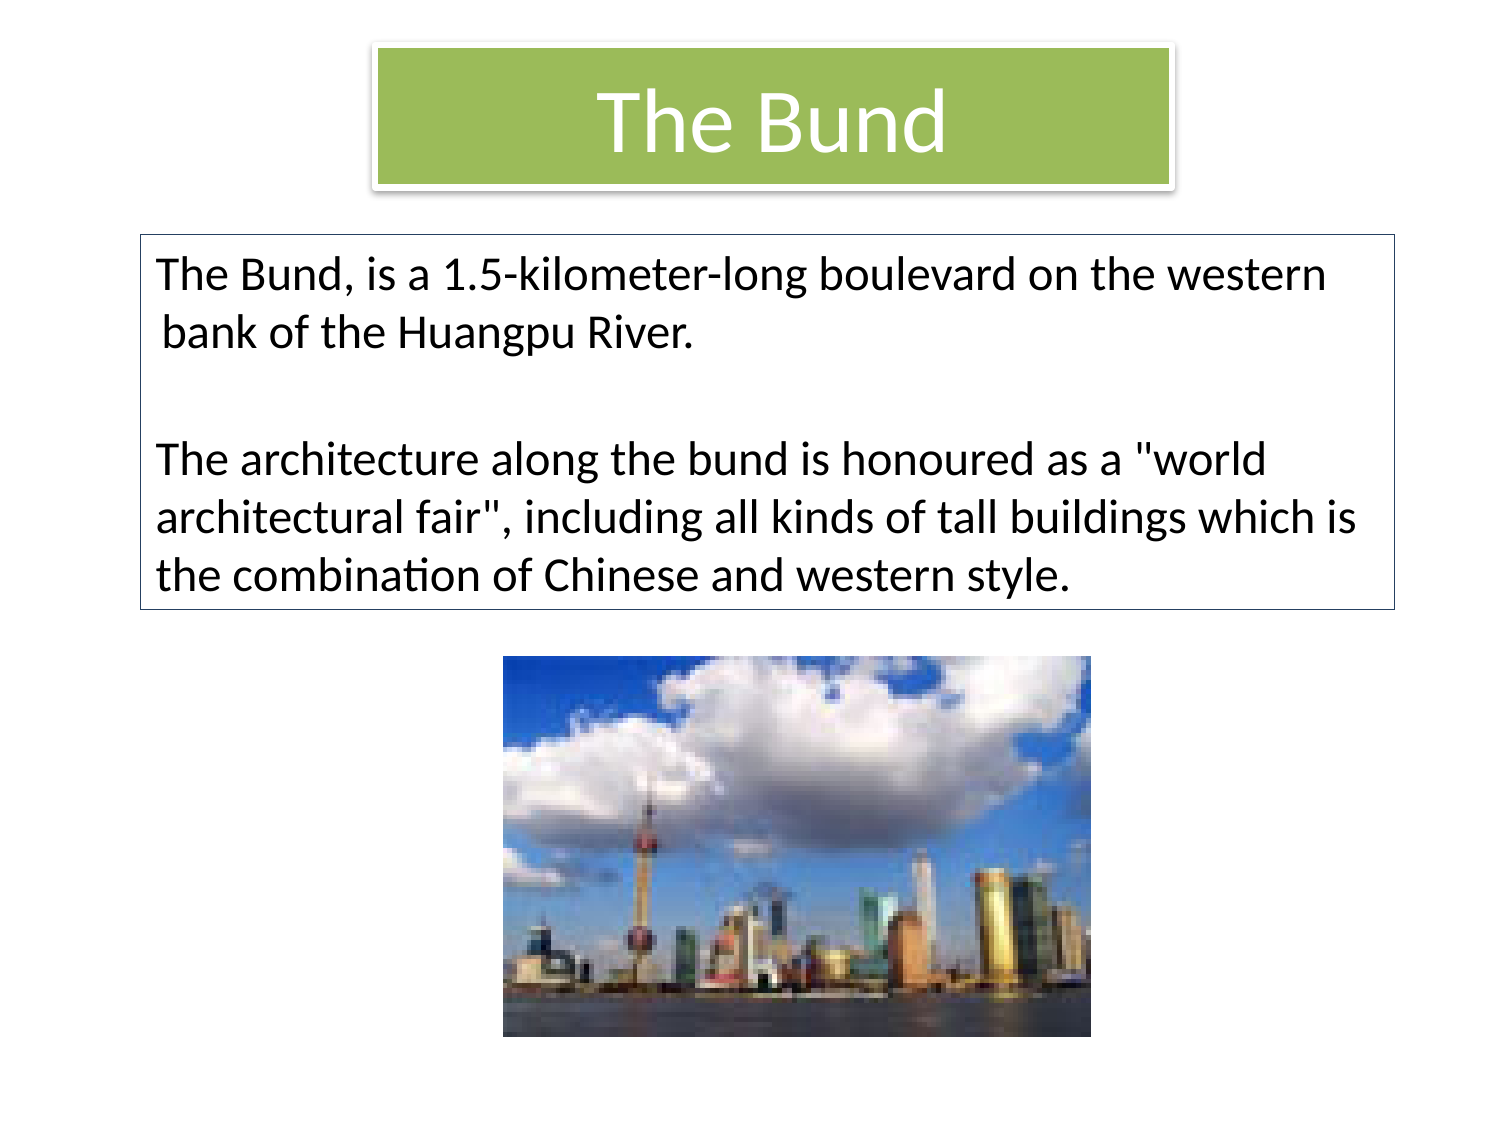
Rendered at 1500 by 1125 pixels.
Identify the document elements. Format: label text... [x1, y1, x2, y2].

title The Bund [372, 42, 1175, 191]
list The Bund, is a 1.5-kilometer-long boulevard on the western bank of the Huangpu River. The architecture along the bund is honoured as a "world architectural fair", including all kinds of tall buildings which is the combination of Chinese and western style. [140, 234, 1395, 610]
picture [503, 655, 1092, 1037]
